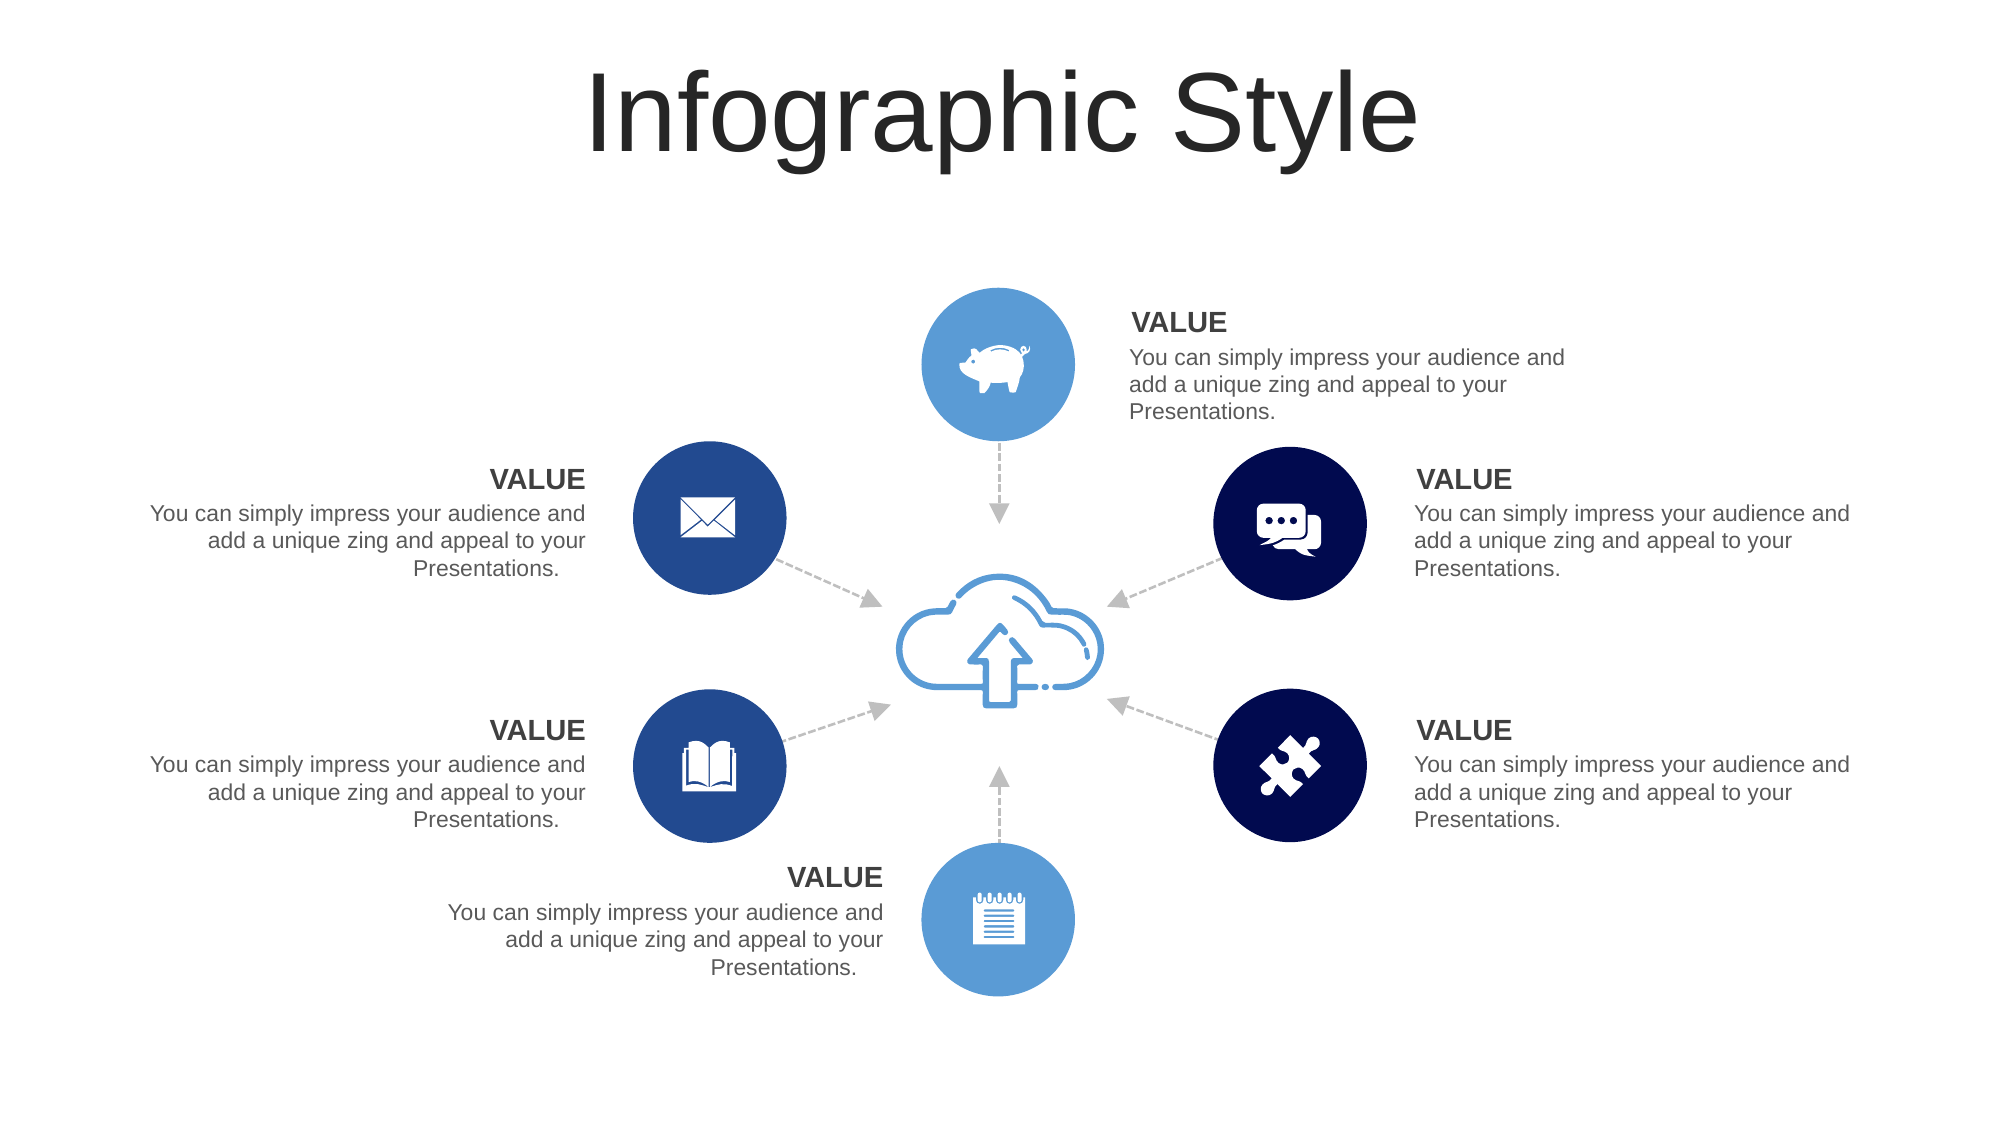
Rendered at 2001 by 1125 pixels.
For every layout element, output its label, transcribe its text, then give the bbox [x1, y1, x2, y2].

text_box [142, 710, 586, 806]
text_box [142, 459, 586, 555]
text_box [1129, 303, 1596, 398]
list Infographic Style [53, 55, 1952, 175]
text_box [1414, 459, 1858, 555]
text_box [1414, 710, 1858, 806]
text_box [441, 858, 884, 953]
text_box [633, 287, 1367, 997]
